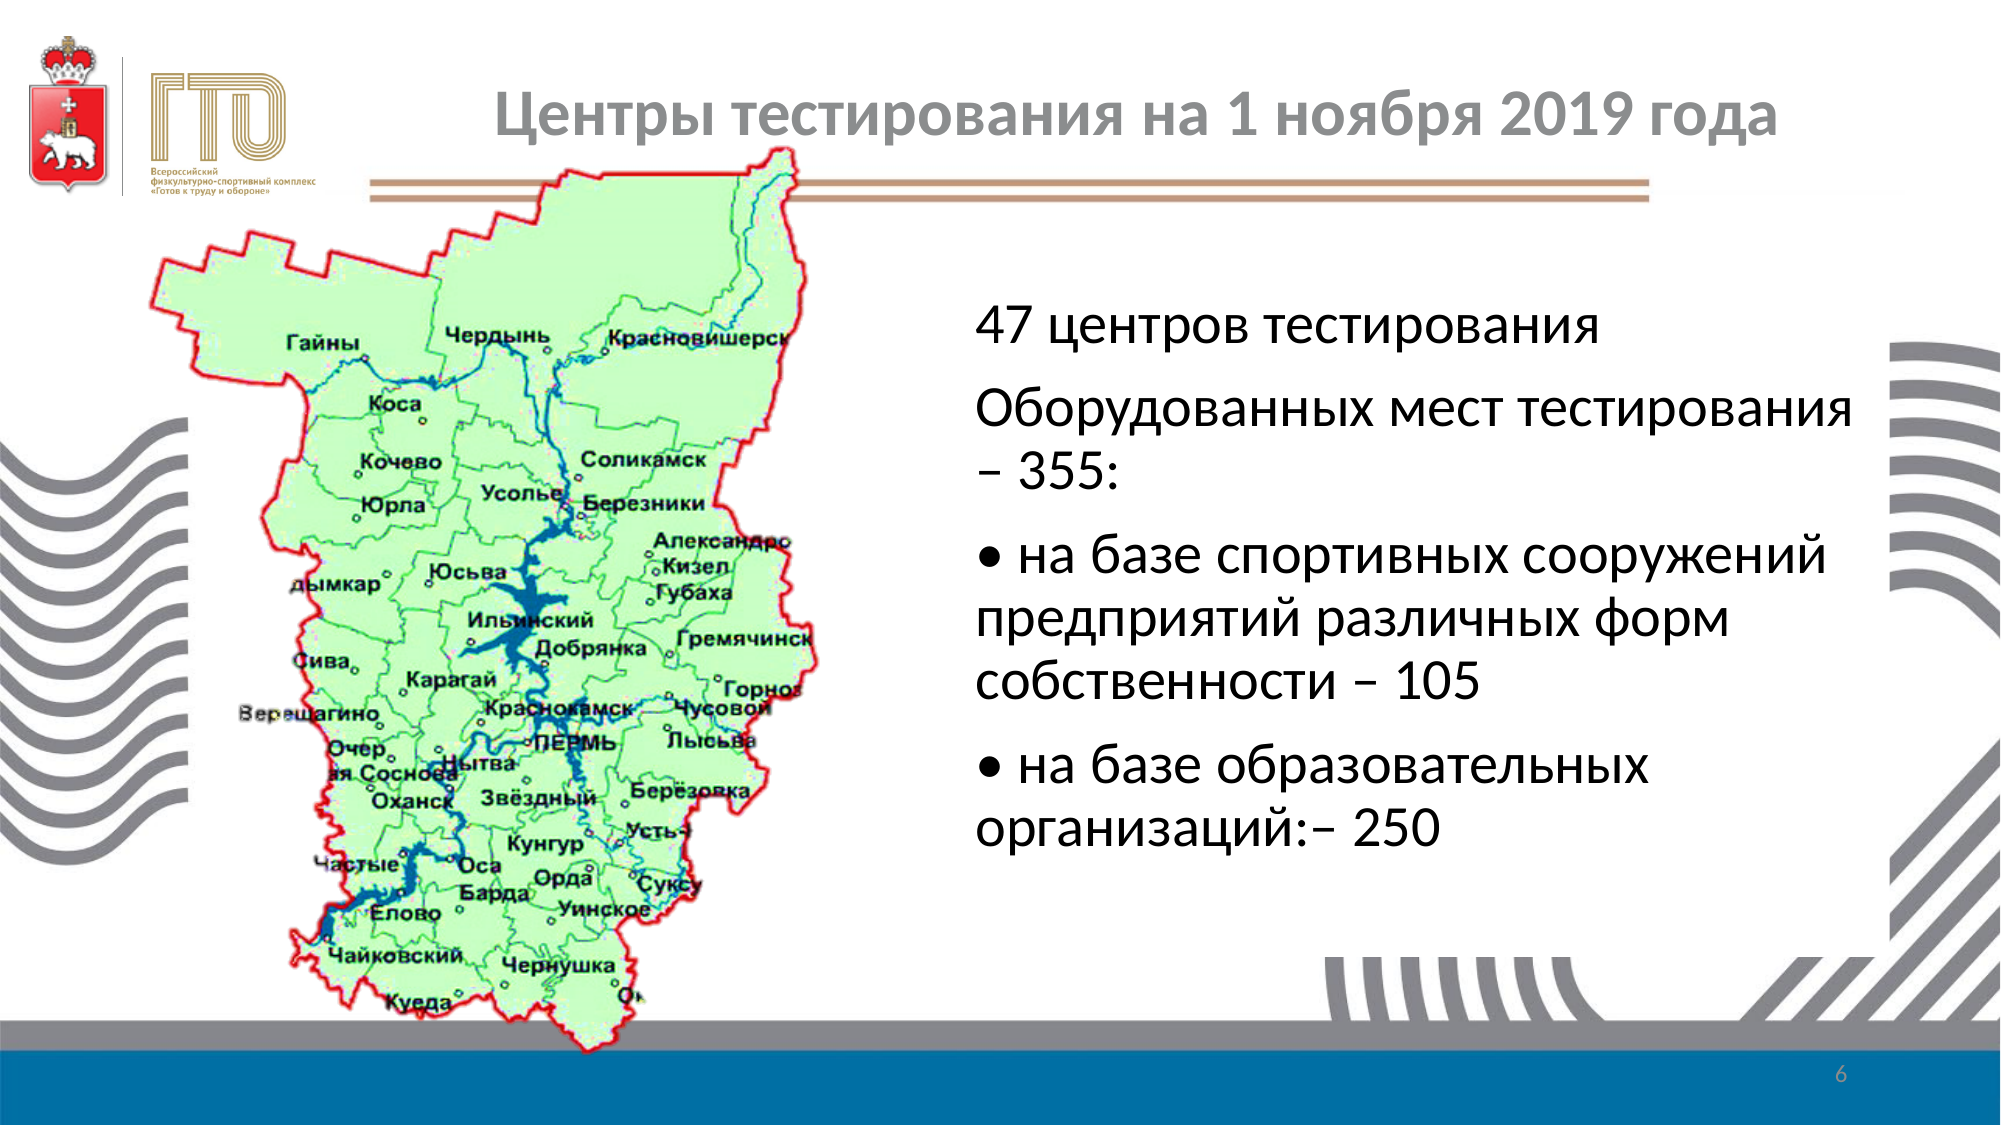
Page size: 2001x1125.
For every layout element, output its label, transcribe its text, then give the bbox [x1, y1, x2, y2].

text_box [29, 36, 316, 197]
list 47 центров тестирования Оборудованных мест тестирования – 355: • на базе спортивных сооружений предприятий различных форм собственности – 105 • на базе образовательных организаций:– 250 [960, 242, 1890, 958]
slide_number 6 [1412, 1042, 1863, 1103]
picture [0, 0, 2001, 1055]
title Центры тестирования на 1 ноября 2019 года [443, 57, 1832, 170]
